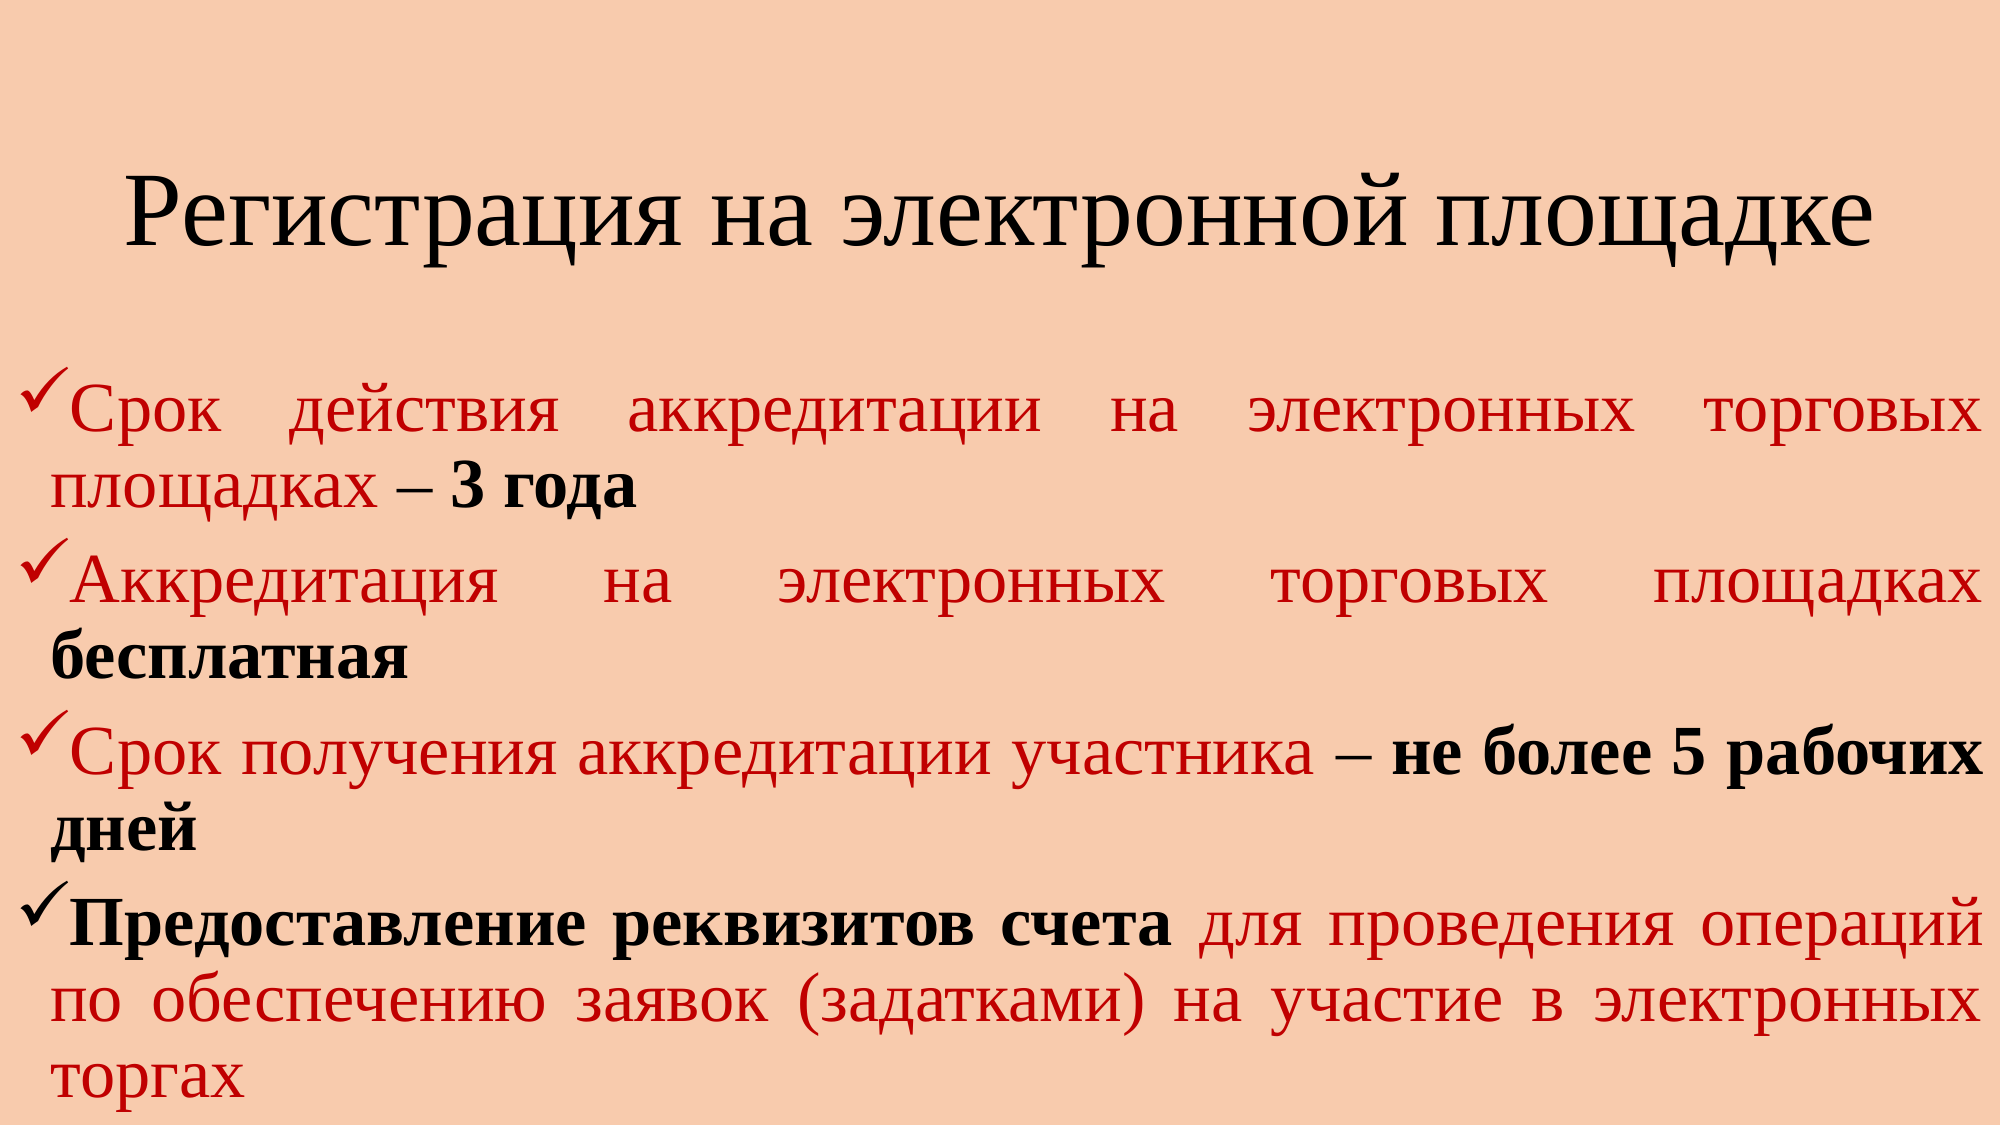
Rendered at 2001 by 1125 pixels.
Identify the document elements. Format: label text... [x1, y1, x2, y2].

list Регистрация на электронной площадке Срок действия аккредитации на электронных торговых площадках – 3 года Аккредитация на электронных торговых площадках бесплатная Срок получения аккредитации участника – не более 5 рабочих дней Предоставление реквизитов счета для проведения операций по обеспечению заявок (задатками) на участие в электронных торгах [0, 0, 2000, 1125]
